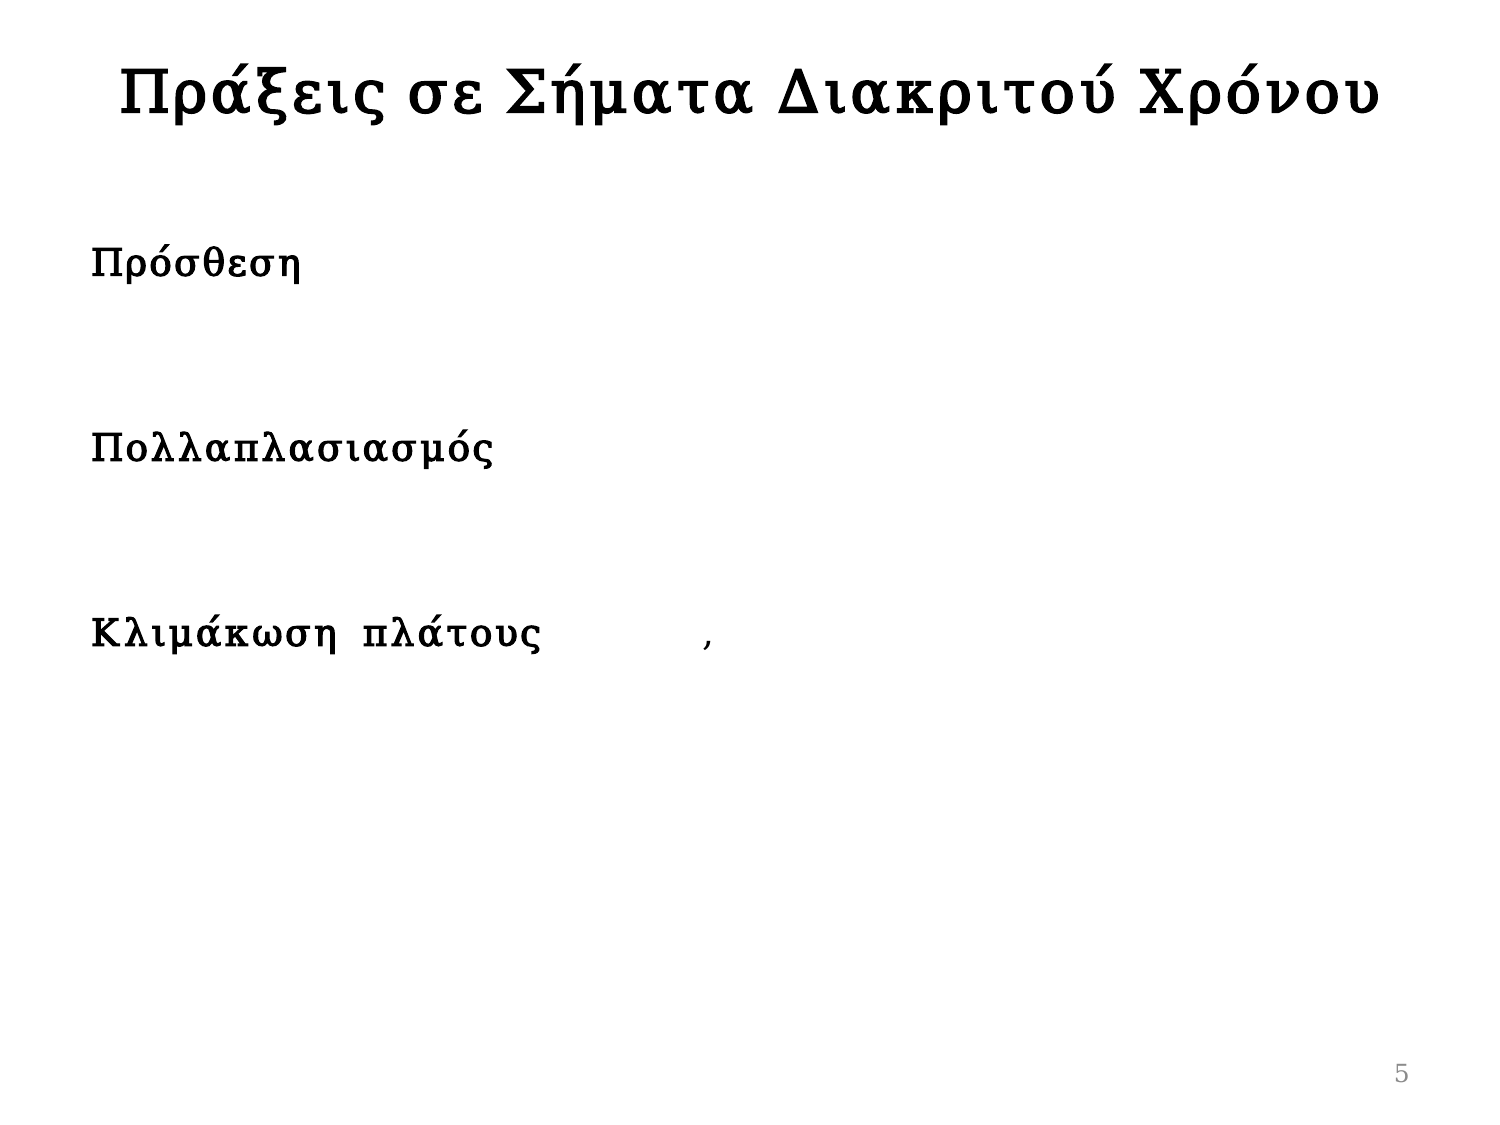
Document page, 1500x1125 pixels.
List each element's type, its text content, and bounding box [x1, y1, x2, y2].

title Πράξεις σε Σήματα Διακριτού Χρόνου [75, 19, 1425, 159]
slide_number 5 [1222, 1042, 1425, 1103]
